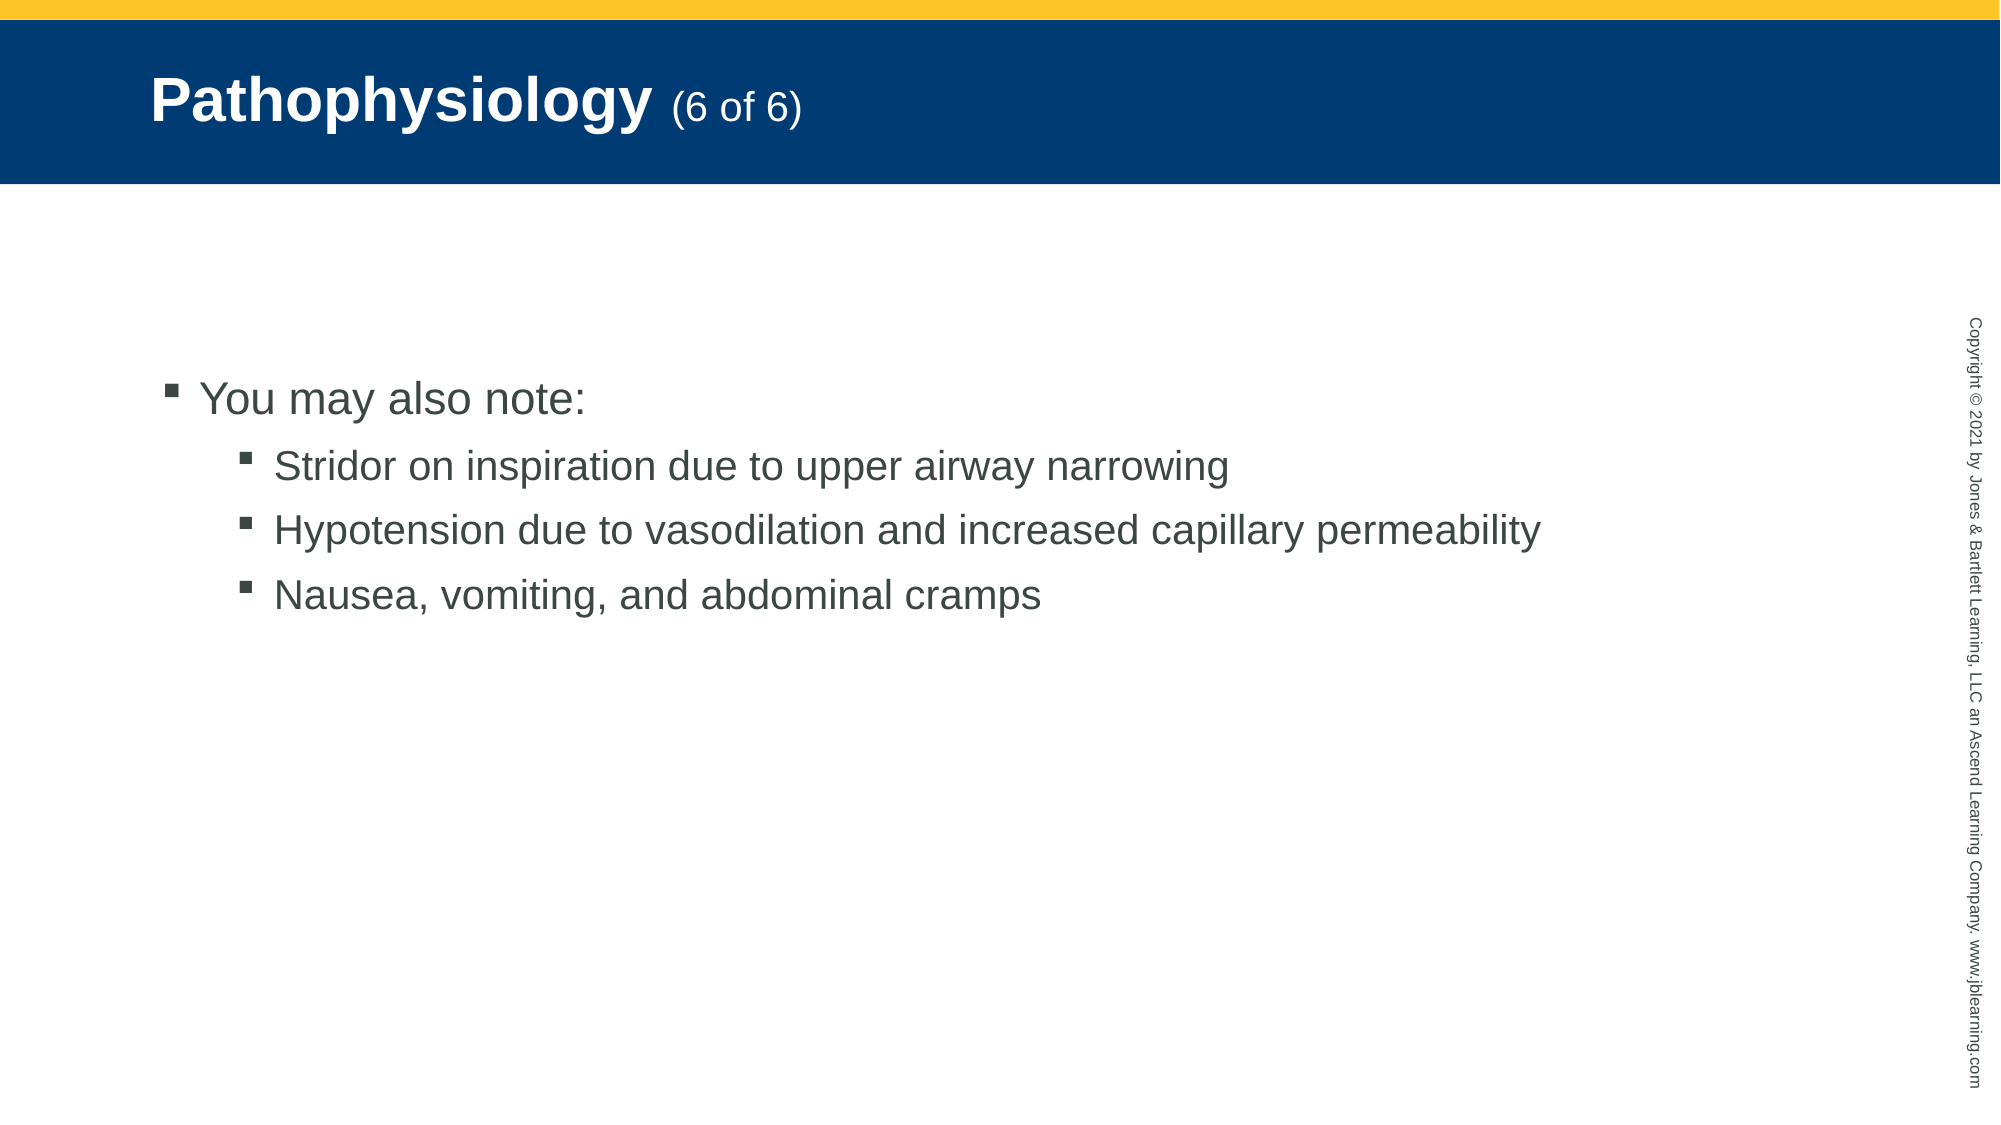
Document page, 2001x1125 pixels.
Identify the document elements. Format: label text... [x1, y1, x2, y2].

list You may also note: Stridor on inspiration due to upper airway narrowing Hypotension due to vasodilation and increased capillary permeability Nausea, vomiting, and abdominal cramps [146, 361, 1859, 1016]
title Pathophysiology (6 of 6) [0, 19, 2000, 185]
